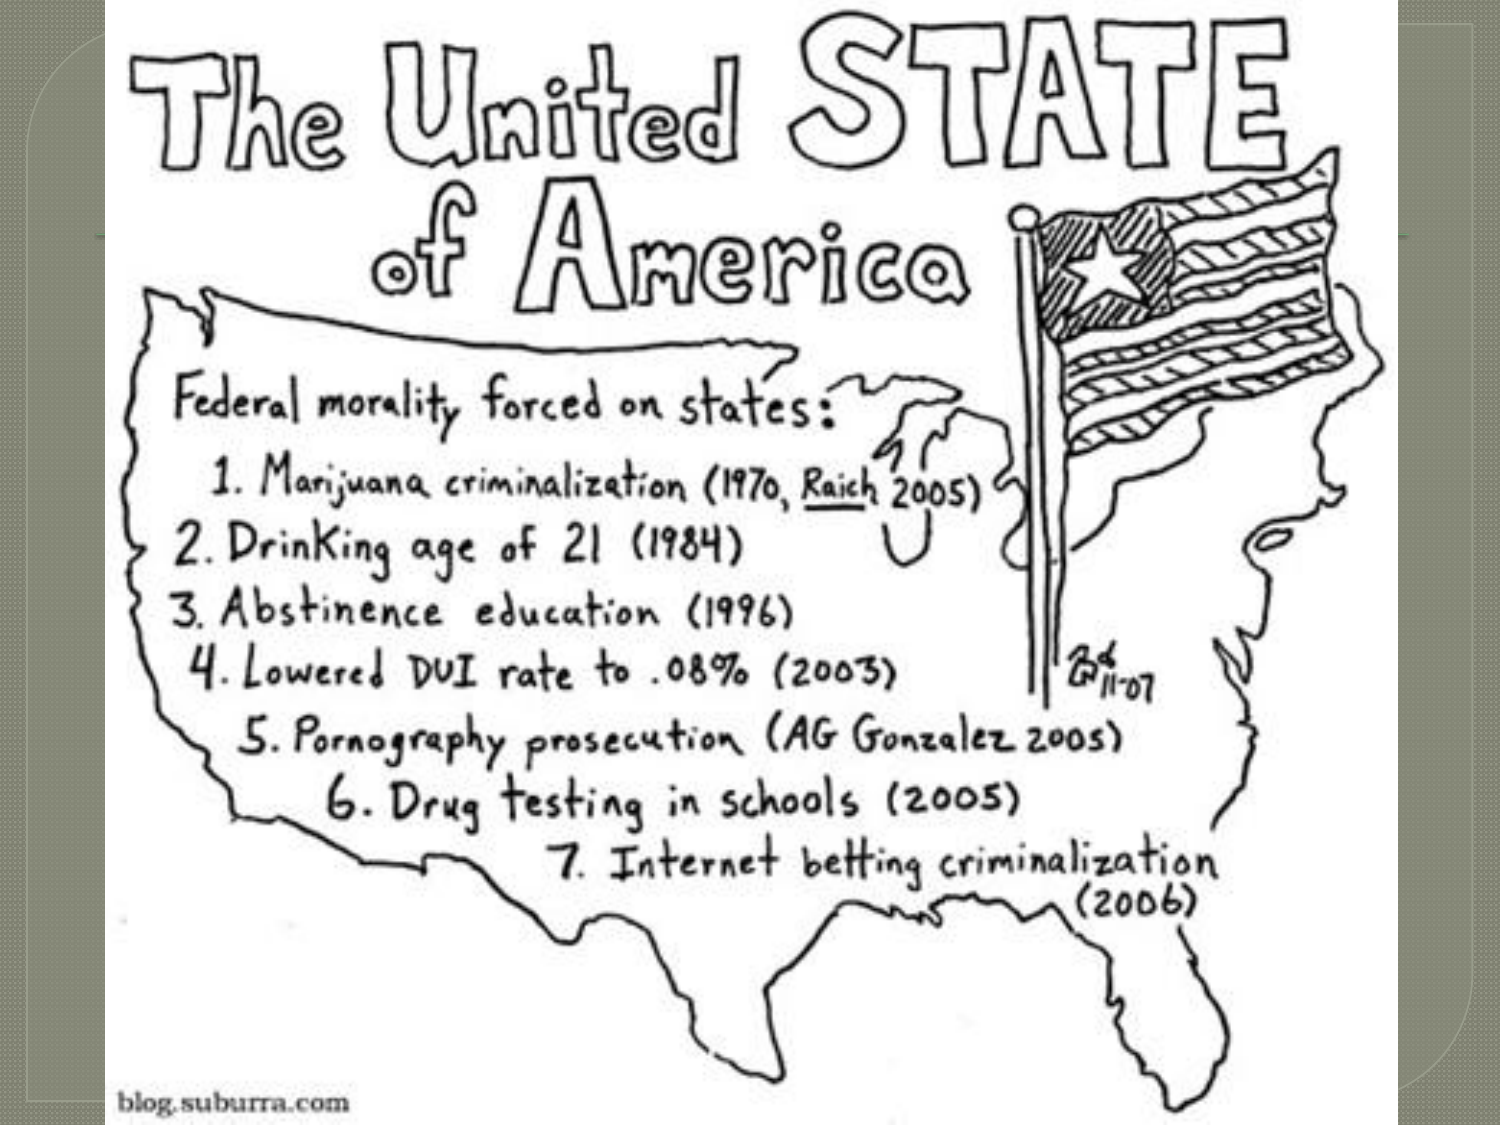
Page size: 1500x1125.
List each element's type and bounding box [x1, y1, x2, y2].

picture [105, 0, 1398, 1125]
